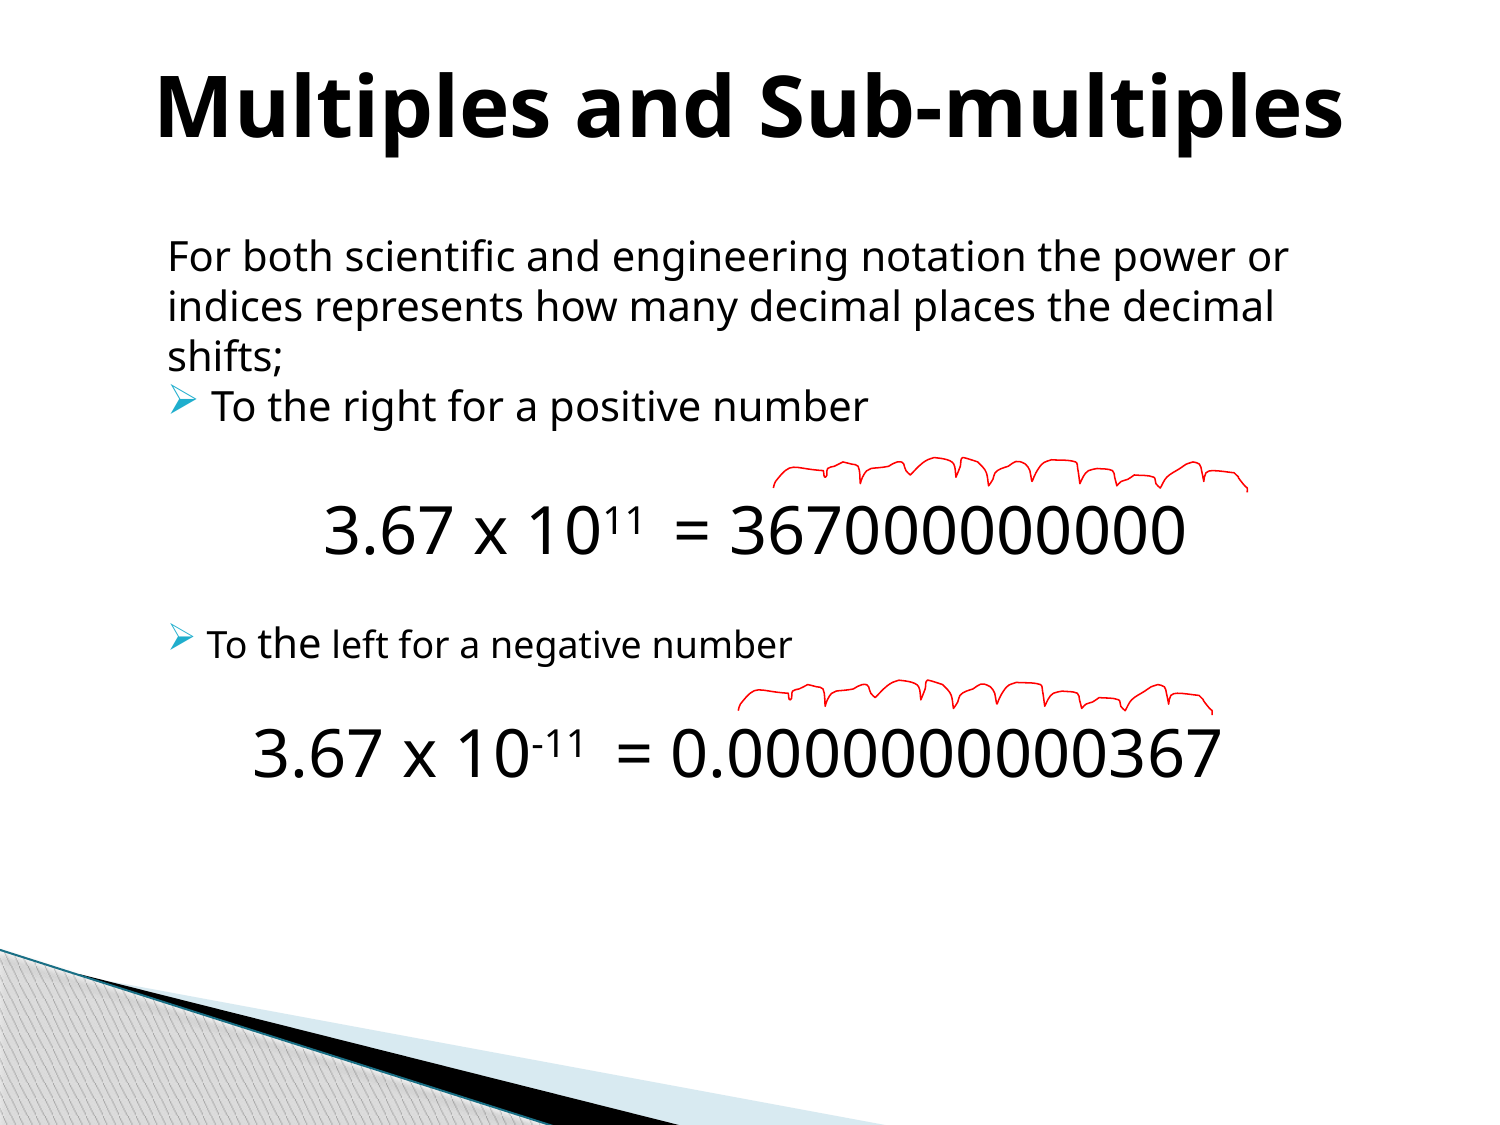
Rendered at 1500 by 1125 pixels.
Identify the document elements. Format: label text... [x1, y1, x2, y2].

text_box [737, 679, 1213, 716]
text_box [991, 458, 1117, 480]
text_box [1163, 461, 1242, 480]
text_box To the left for a negative number [152, 609, 1336, 675]
text_box 3.67 x 1011 = 367000000000 [163, 480, 1348, 576]
text_box Multiples and Sub-multiples [74, 45, 1425, 233]
text_box [1123, 474, 1156, 480]
text_box [775, 456, 989, 480]
text_box 3.67 x 10-11 = 0.0000000000367 [140, 703, 1336, 798]
text_box For both scientific and engineering notation the power or indices represents how many decimal places the decimal shifts; To the right for a positive number [152, 222, 1336, 438]
